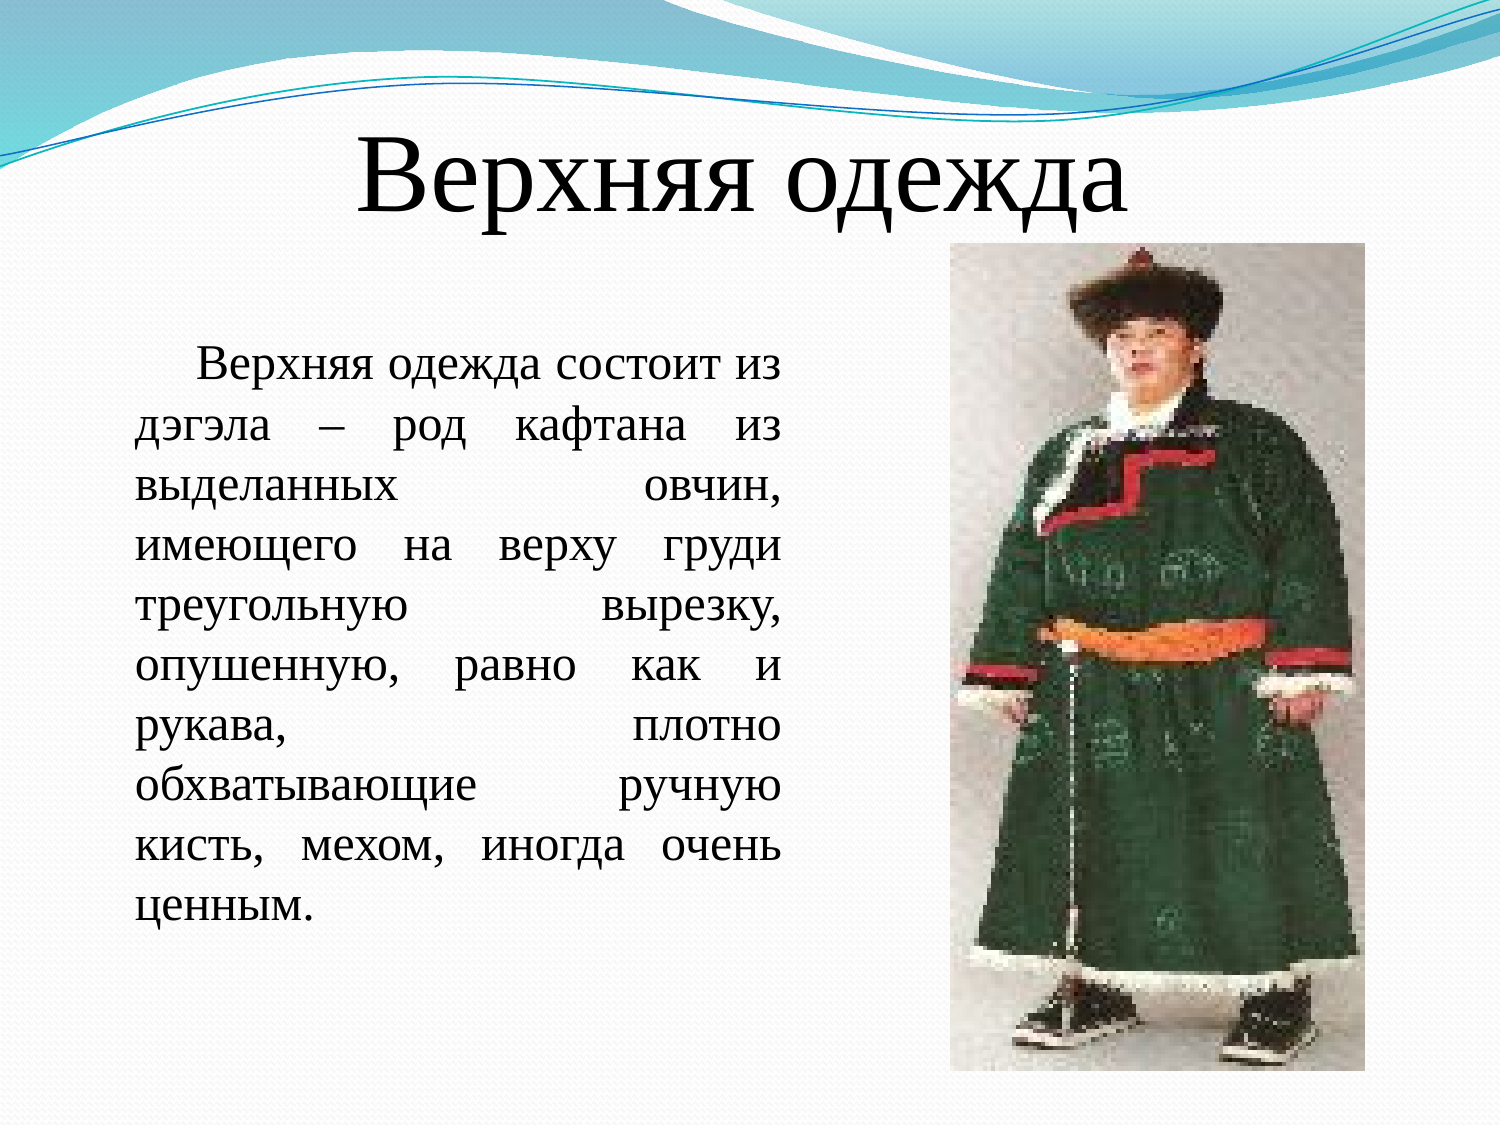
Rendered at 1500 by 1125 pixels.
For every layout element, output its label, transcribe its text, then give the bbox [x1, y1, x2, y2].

list Верхняя одежда состоит из дэгэла – род кафтана из выделанных овчин, имеющего на верху груди треугольную вырезку, опушенную, равно как и рукава, плотно обхватывающие ручную кисть, мехом, иногда очень ценным. [75, 317, 797, 1038]
title Верхняя одежда [82, 46, 1432, 235]
picture [950, 243, 1365, 1071]
